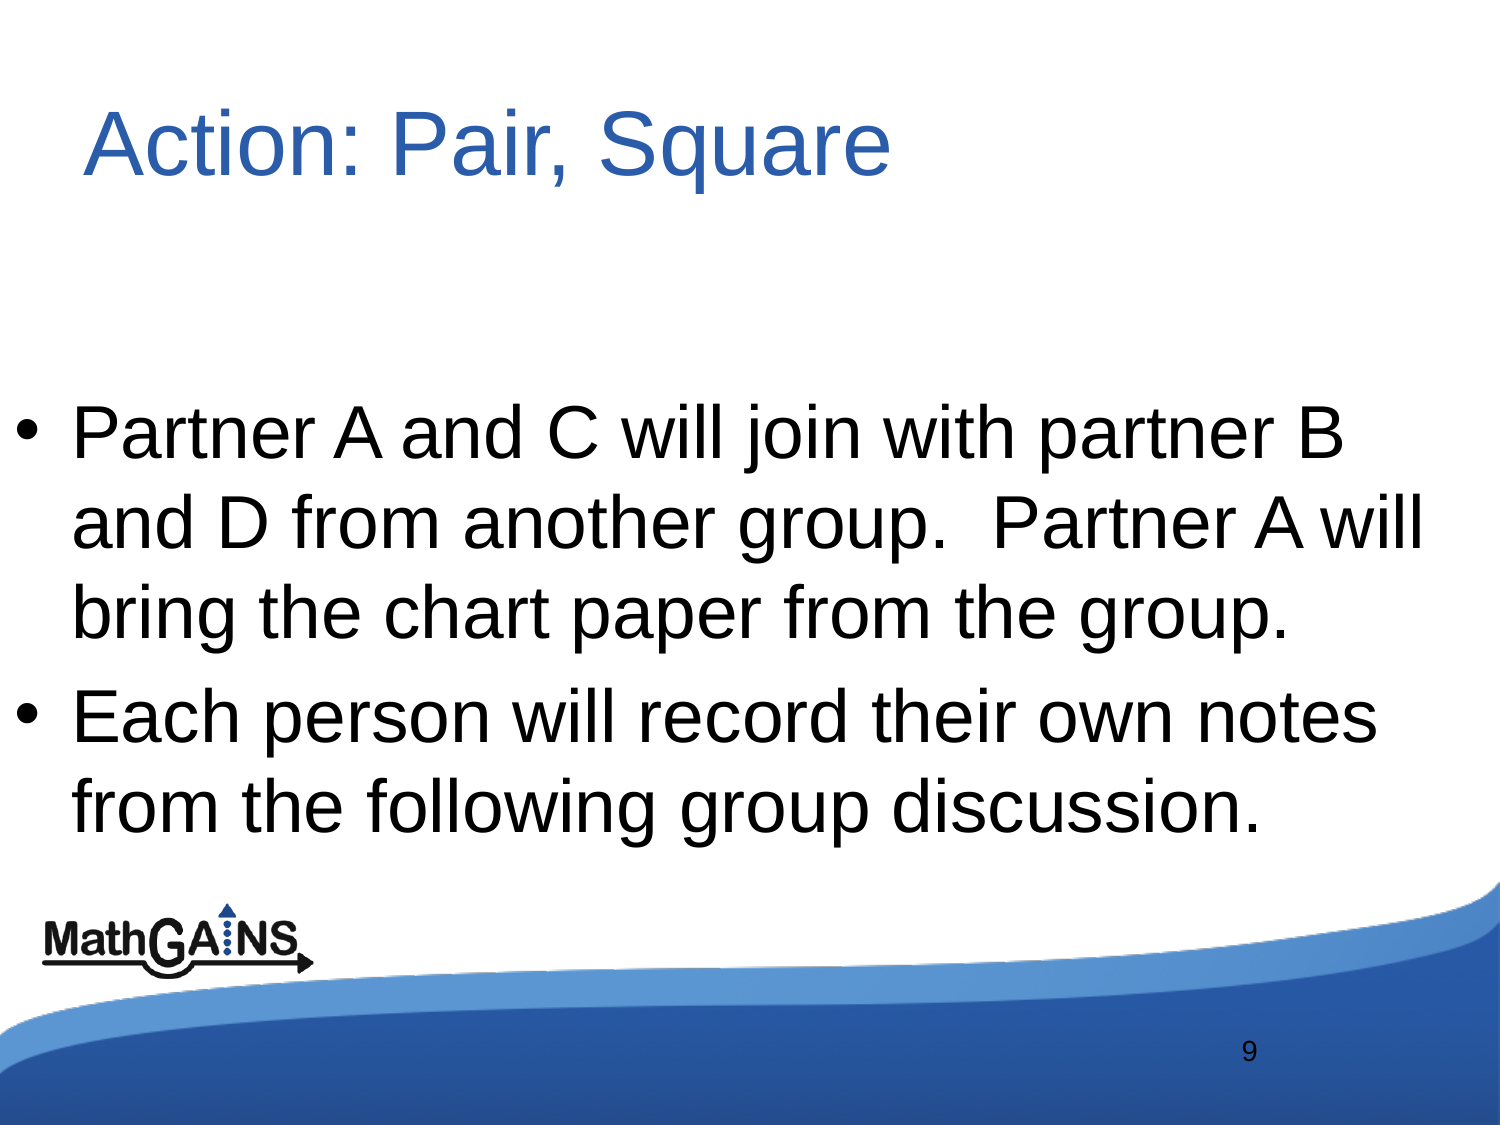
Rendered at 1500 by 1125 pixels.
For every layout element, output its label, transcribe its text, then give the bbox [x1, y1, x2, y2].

slide_number 9 [1223, 1023, 1277, 1075]
list Partner A and C will join with partner B and D from another group. Partner A will bring the chart paper from the group. Each person will record their own notes from the following group discussion. [0, 374, 1500, 838]
picture [0, 878, 1500, 1125]
title Action: Pair, Square [74, 14, 1426, 263]
